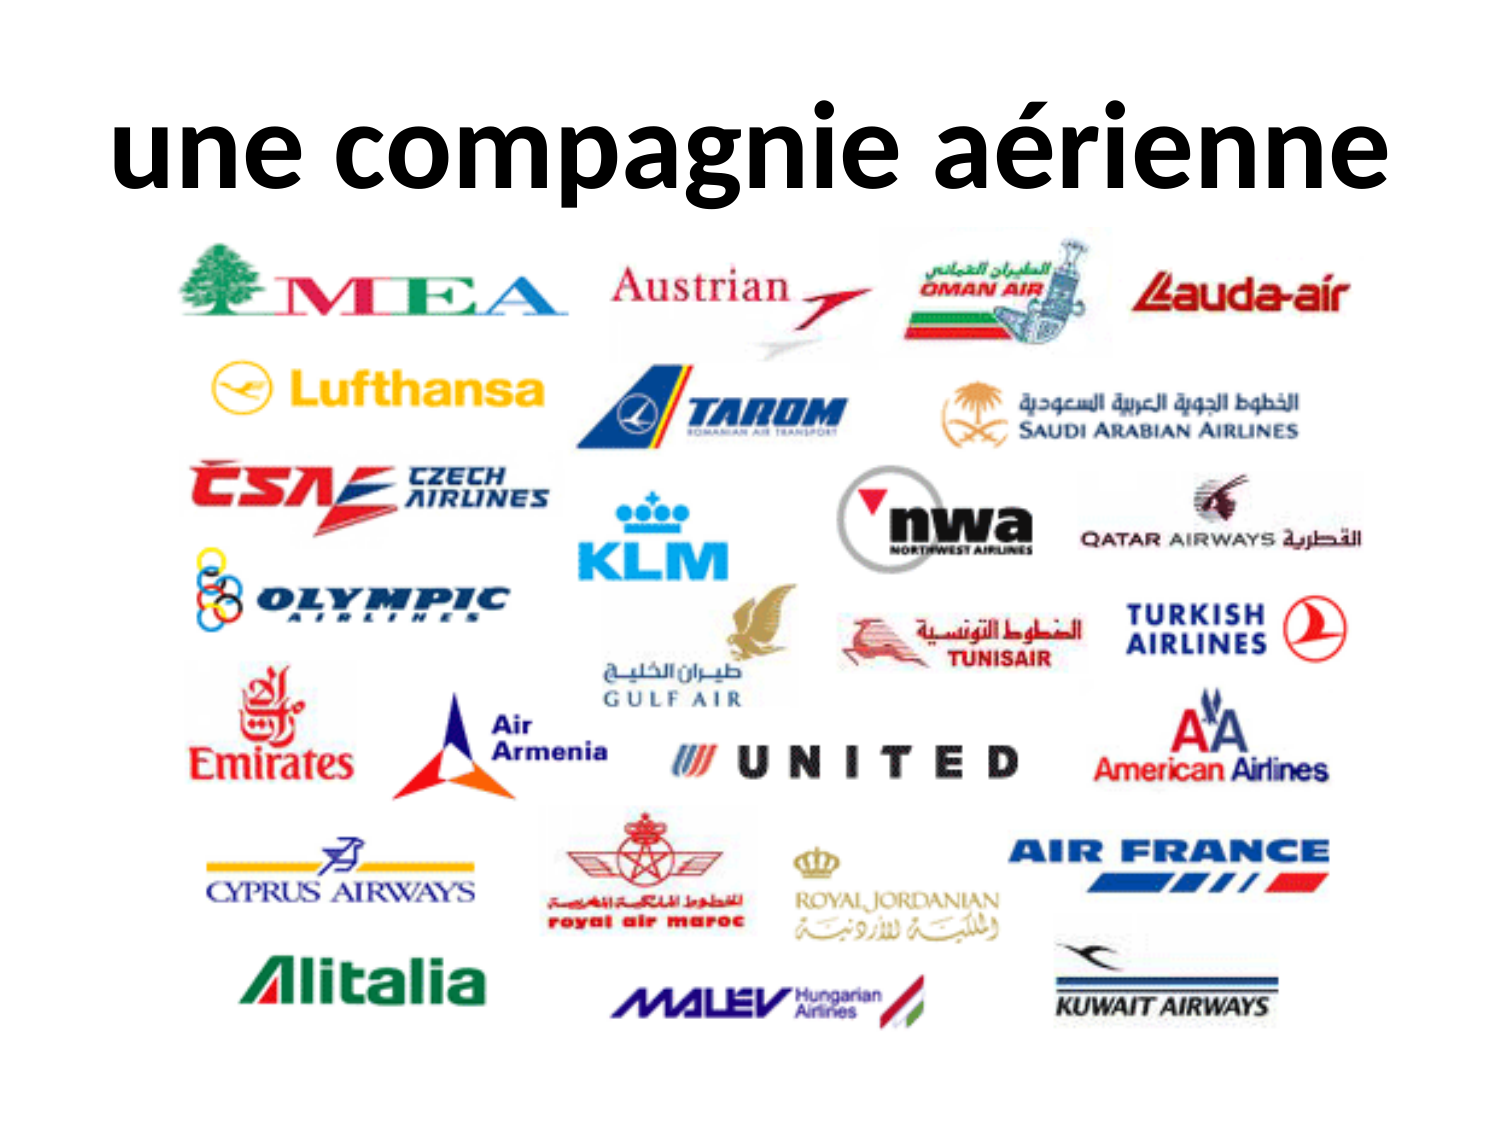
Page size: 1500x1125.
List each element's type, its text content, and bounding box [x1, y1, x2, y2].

picture [159, 226, 1366, 1060]
title une compagnie aérienne [75, 45, 1425, 233]
